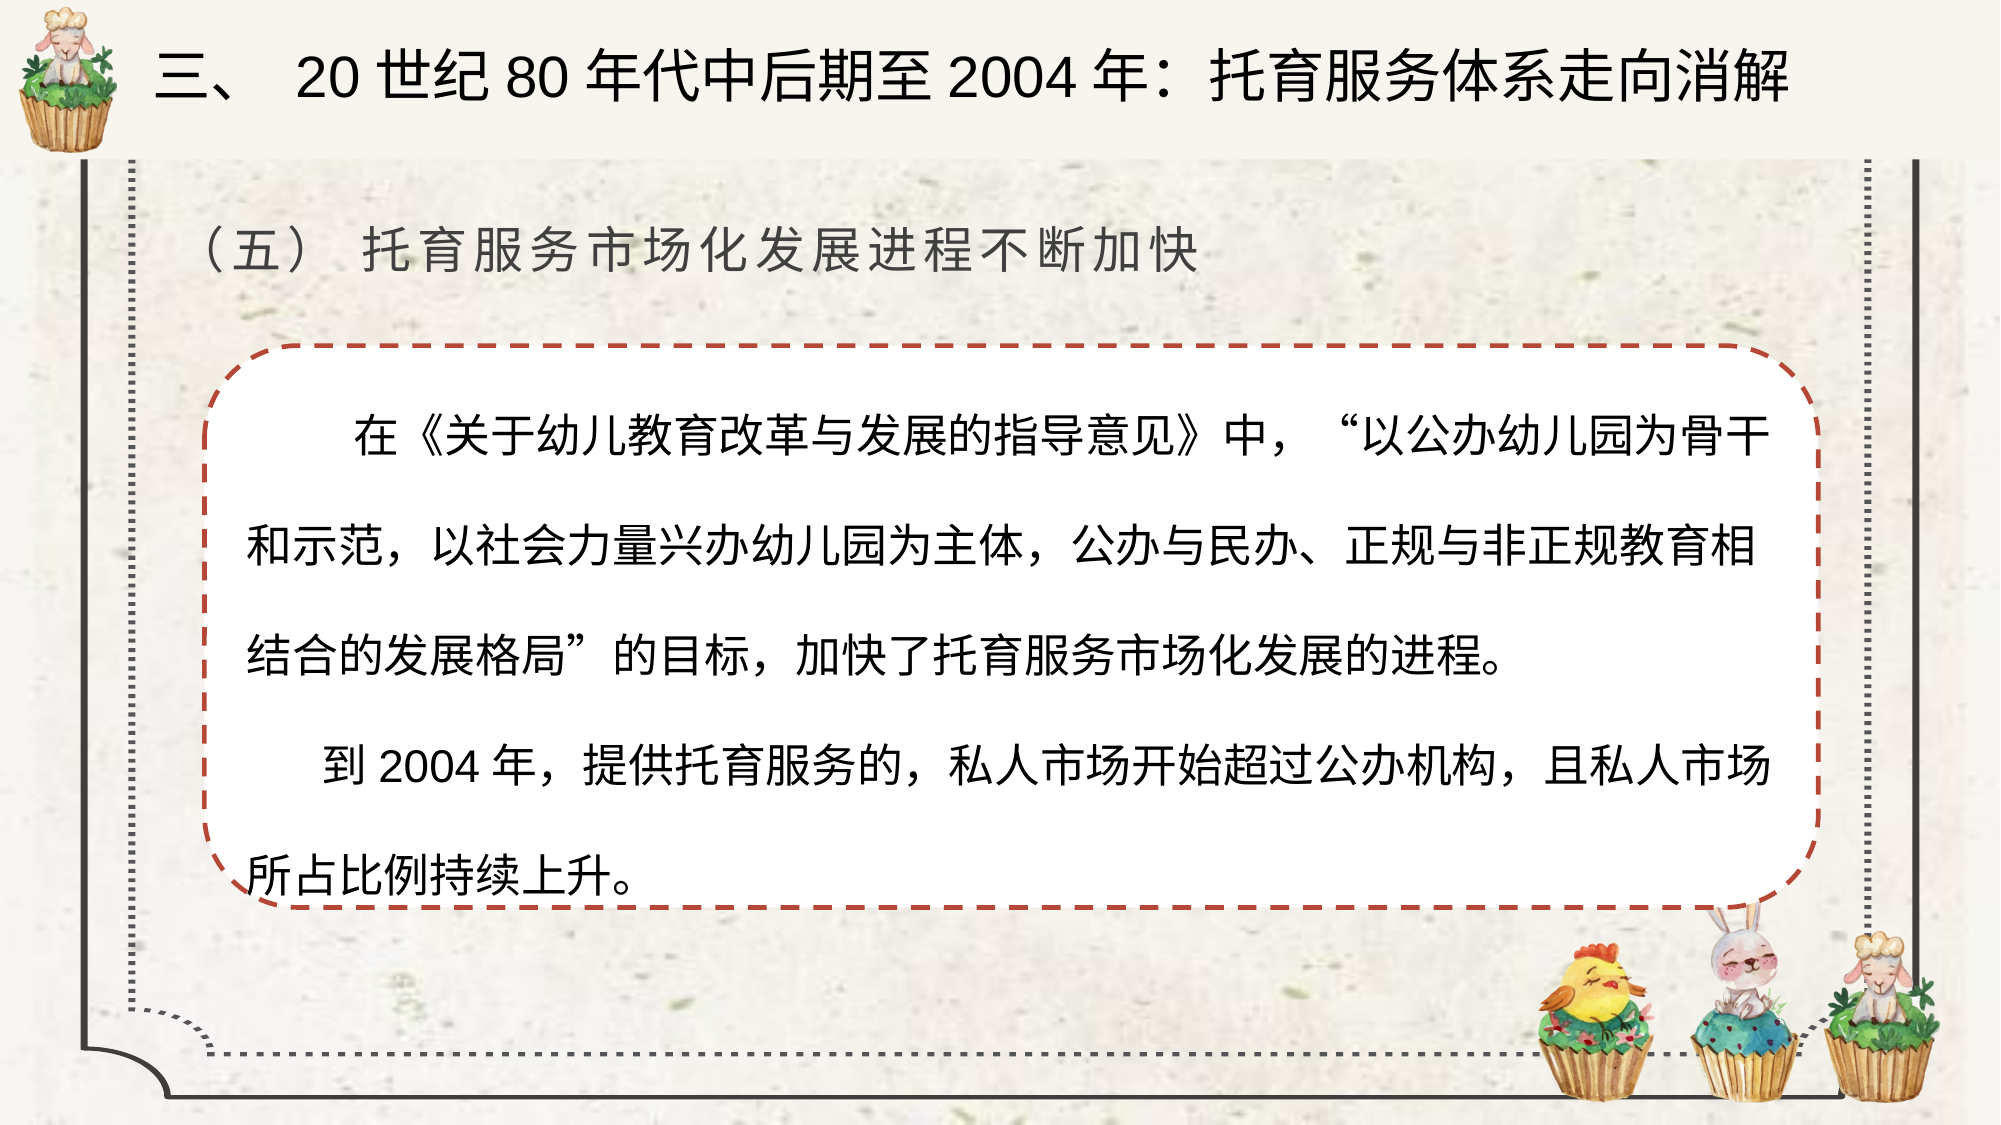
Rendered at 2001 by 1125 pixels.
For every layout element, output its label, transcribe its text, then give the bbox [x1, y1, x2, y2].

text_box 三、 20世纪80年代中后期至2004年：托育服务体系走向消解 [137, 3, 2000, 118]
text_box （五） 托育服务市场化发展进程不断加快 [160, 181, 1776, 329]
text_box [0, 0, 2000, 160]
text_box 在《关于幼儿教育改革与发展的指导意见》中，“以公办幼儿园为骨干和示范，以社会力量兴办幼儿园为主体，公办与民办、正规与非正规教育相结合的发展格局”的目标，加快了托育服务市场化发展的进程。 到2004年，提供托育服务的，私人市场开始超过公办机构，且私人市场所占比例持续上升。 [203, 344, 1820, 909]
picture [11, 0, 117, 153]
picture [0, 160, 2000, 1125]
